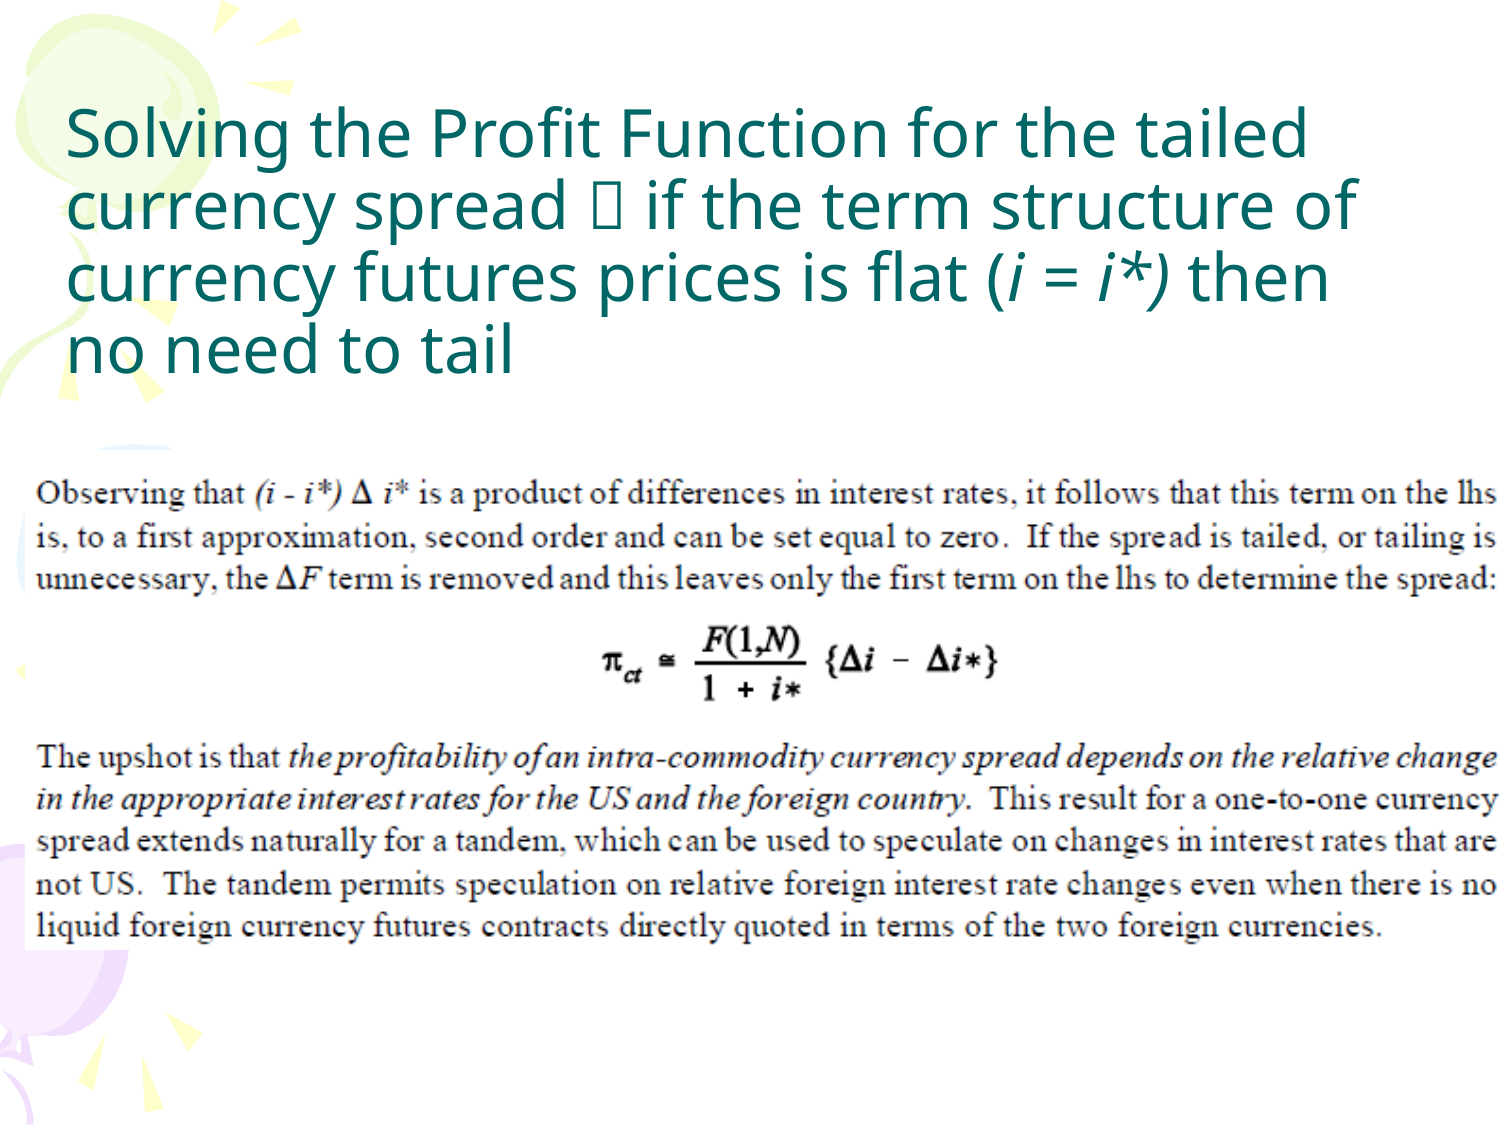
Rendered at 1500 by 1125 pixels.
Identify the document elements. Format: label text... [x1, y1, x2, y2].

title Solving the Profit Function for the tailed currency spread  if the term structure of currency futures prices is flat (i = i*) then no need to tail [50, 262, 1403, 396]
picture [24, 449, 1500, 950]
